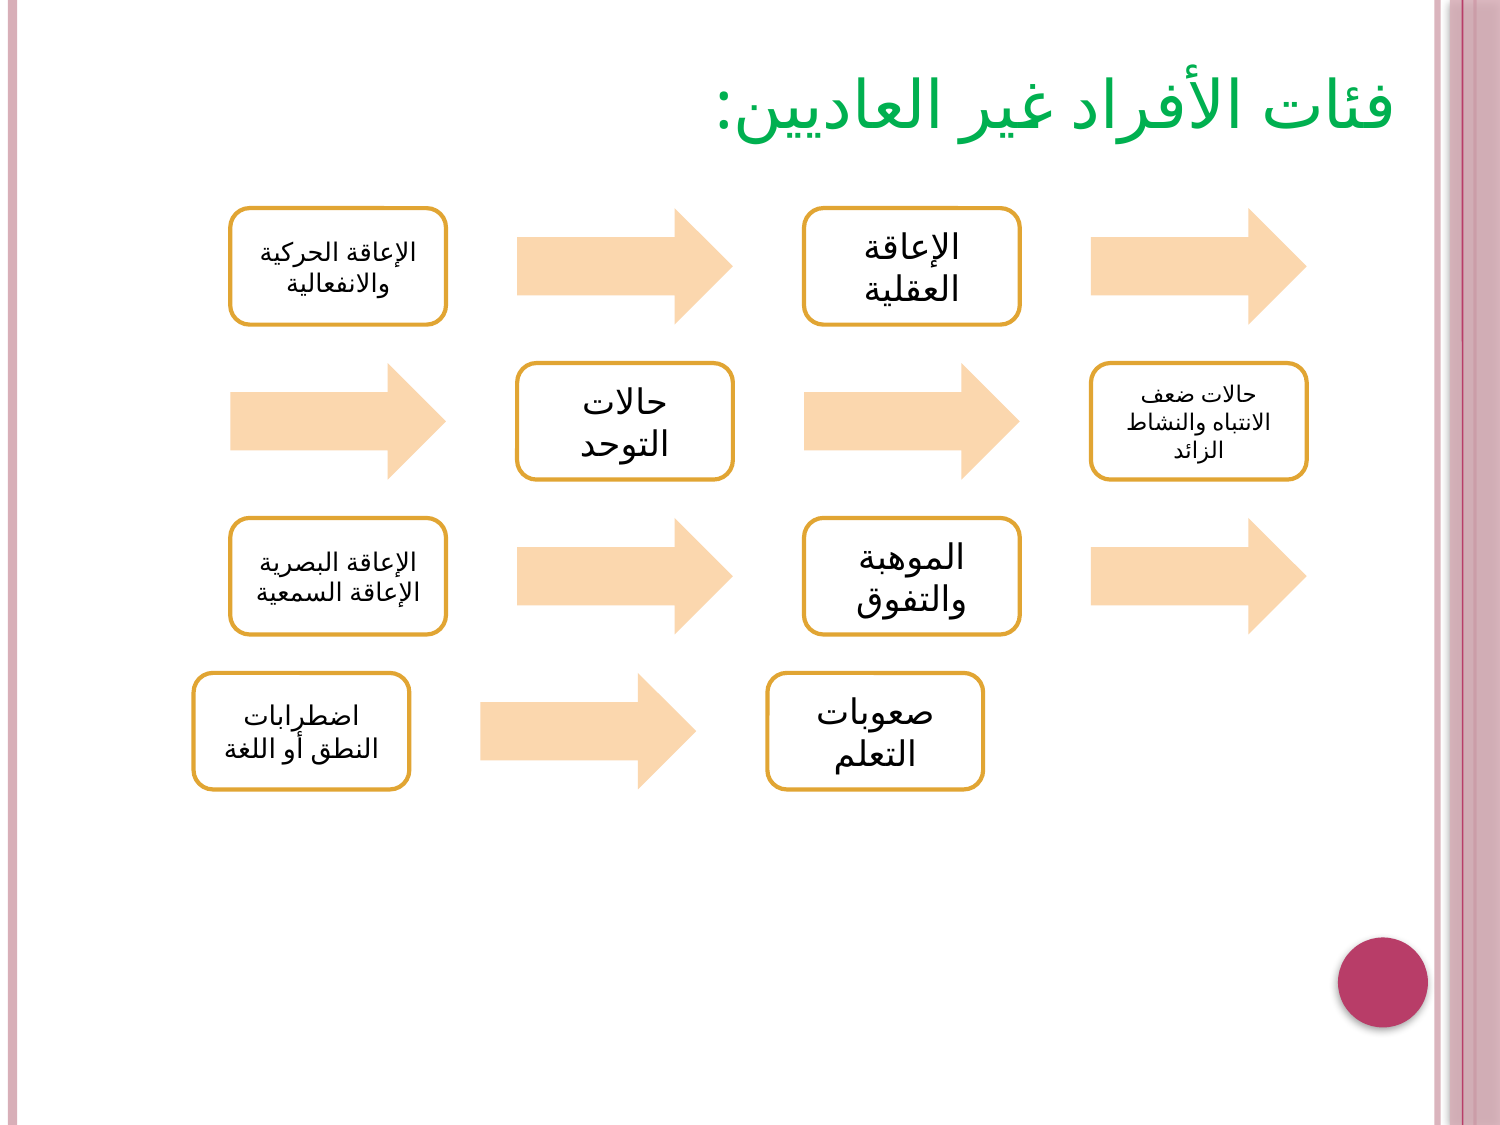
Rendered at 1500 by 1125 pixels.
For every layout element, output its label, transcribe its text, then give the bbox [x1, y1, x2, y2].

list فئات الأفراد غير العاديين: [88, 54, 1412, 1125]
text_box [229, 207, 1308, 906]
